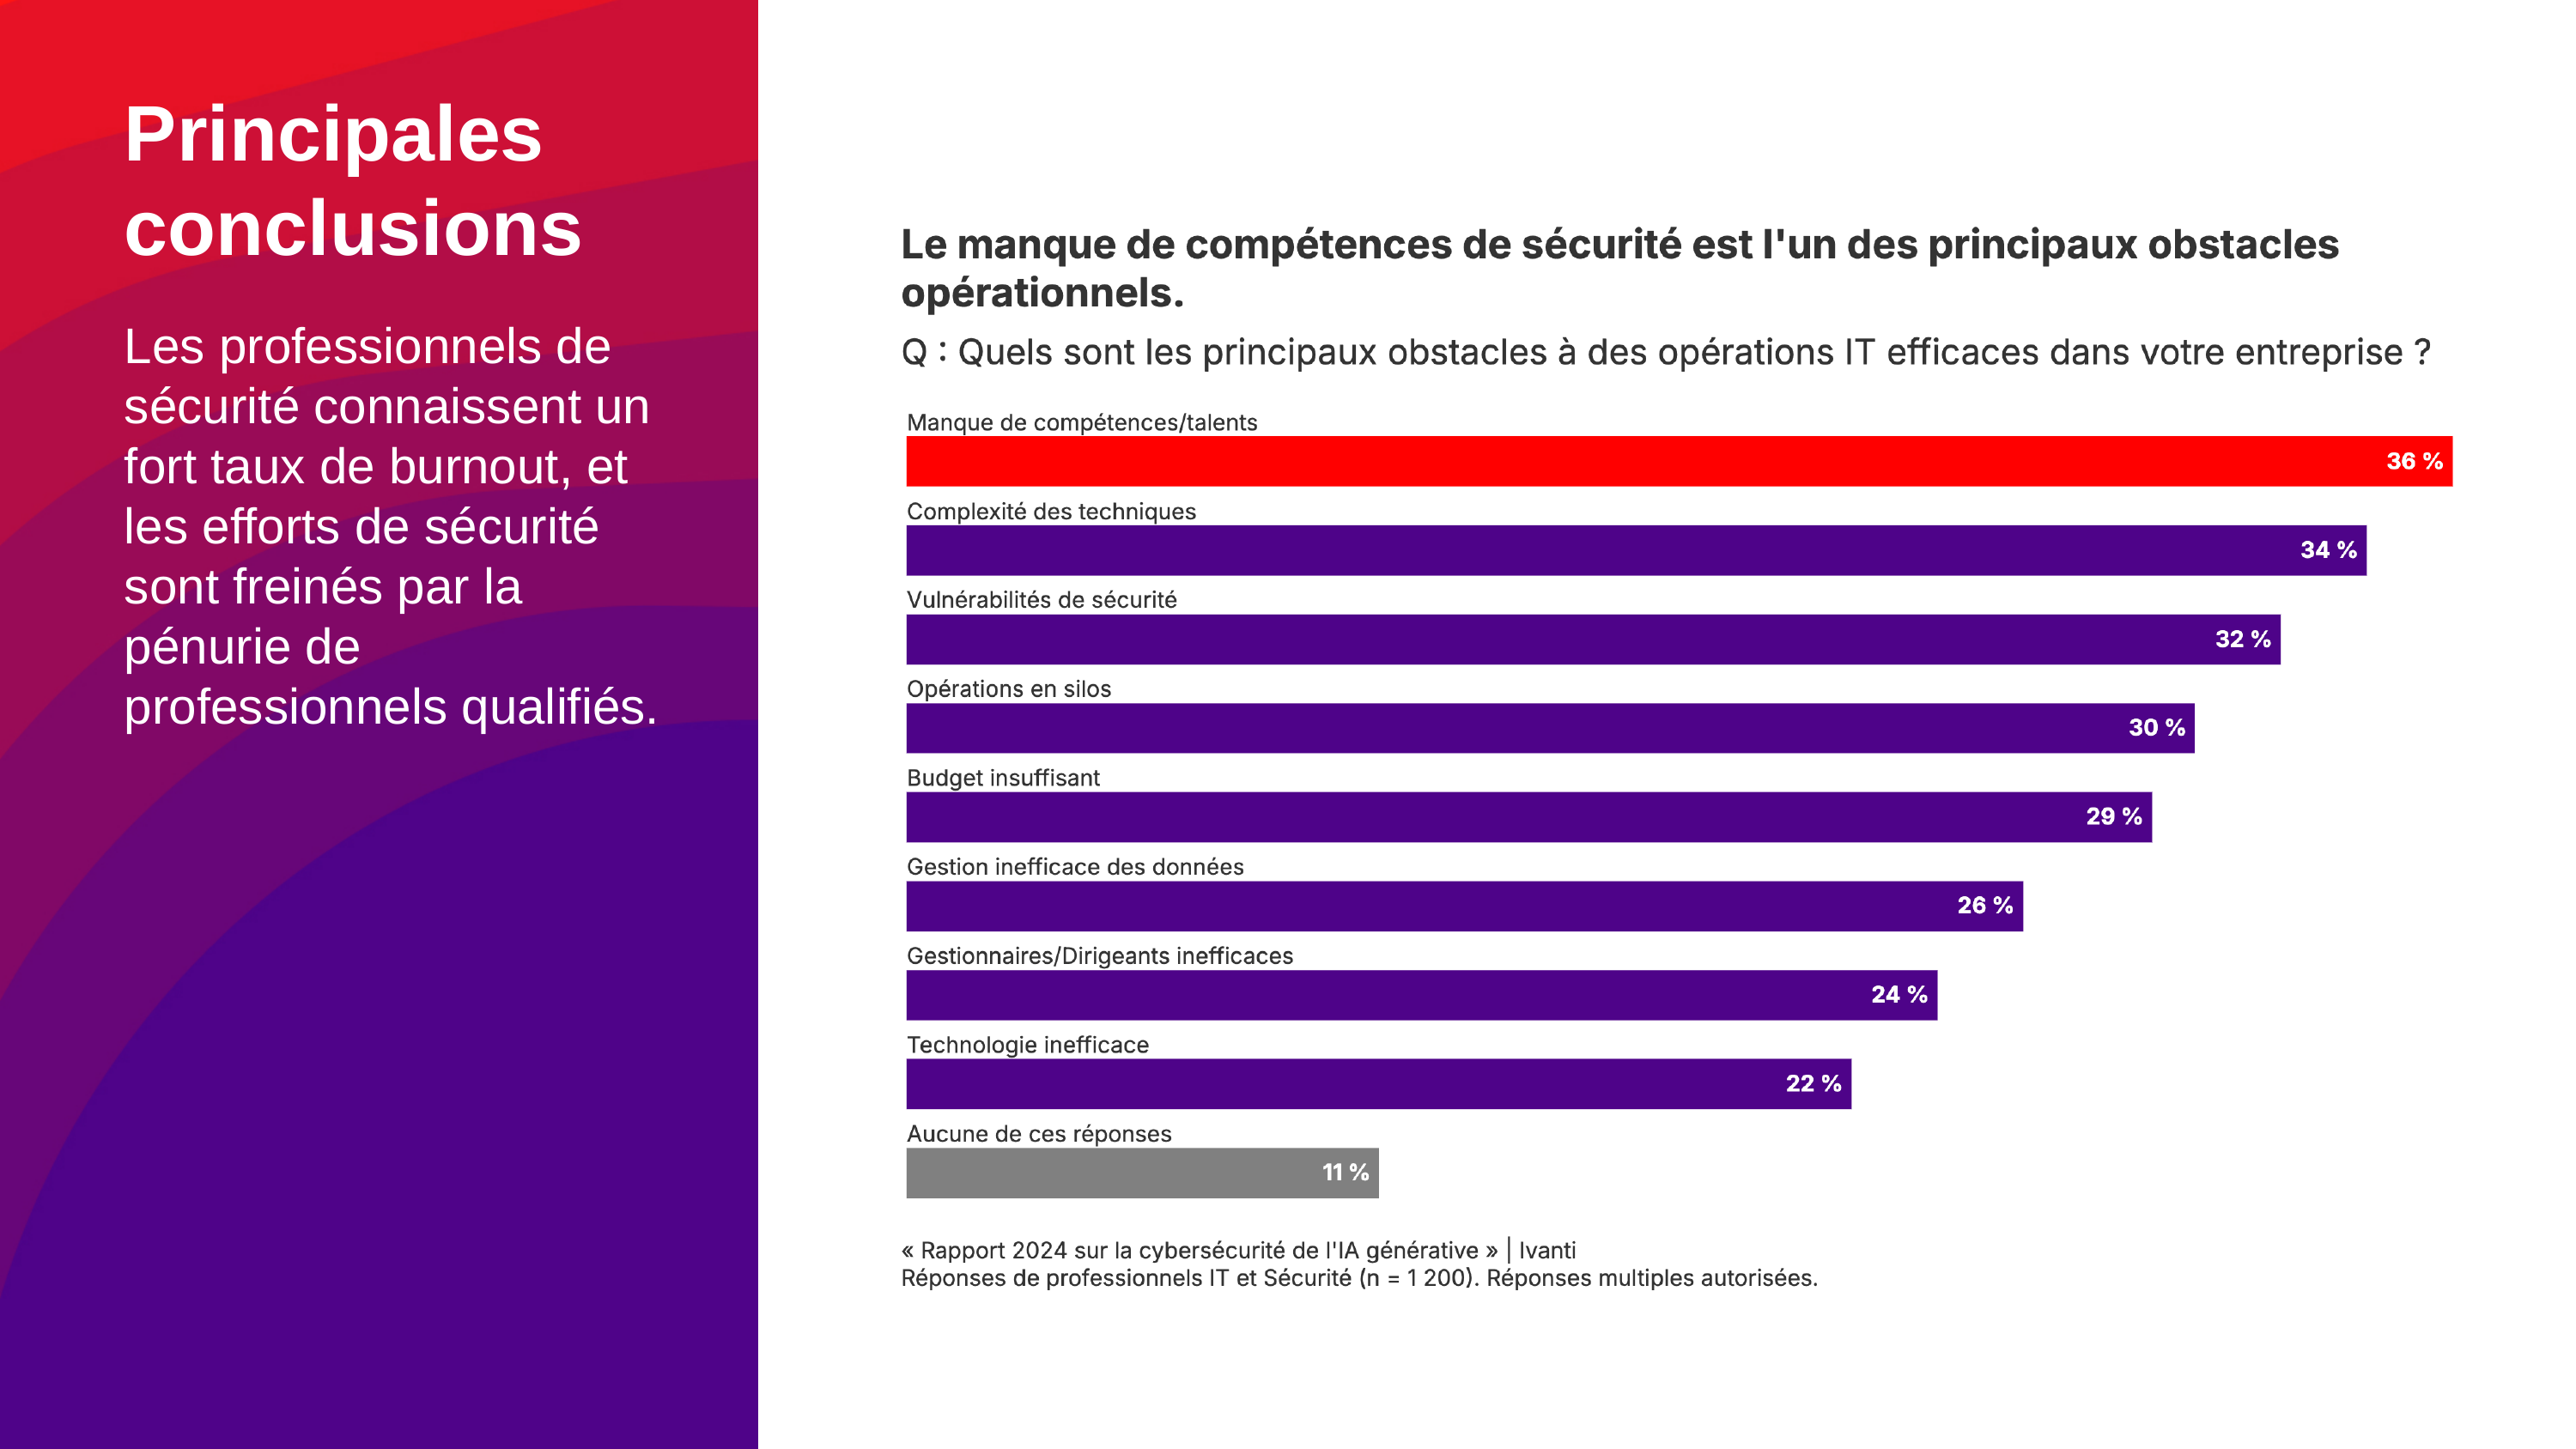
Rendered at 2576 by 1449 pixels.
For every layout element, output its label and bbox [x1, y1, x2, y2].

picture [0, 0, 759, 1449]
picture [882, 201, 2527, 1309]
